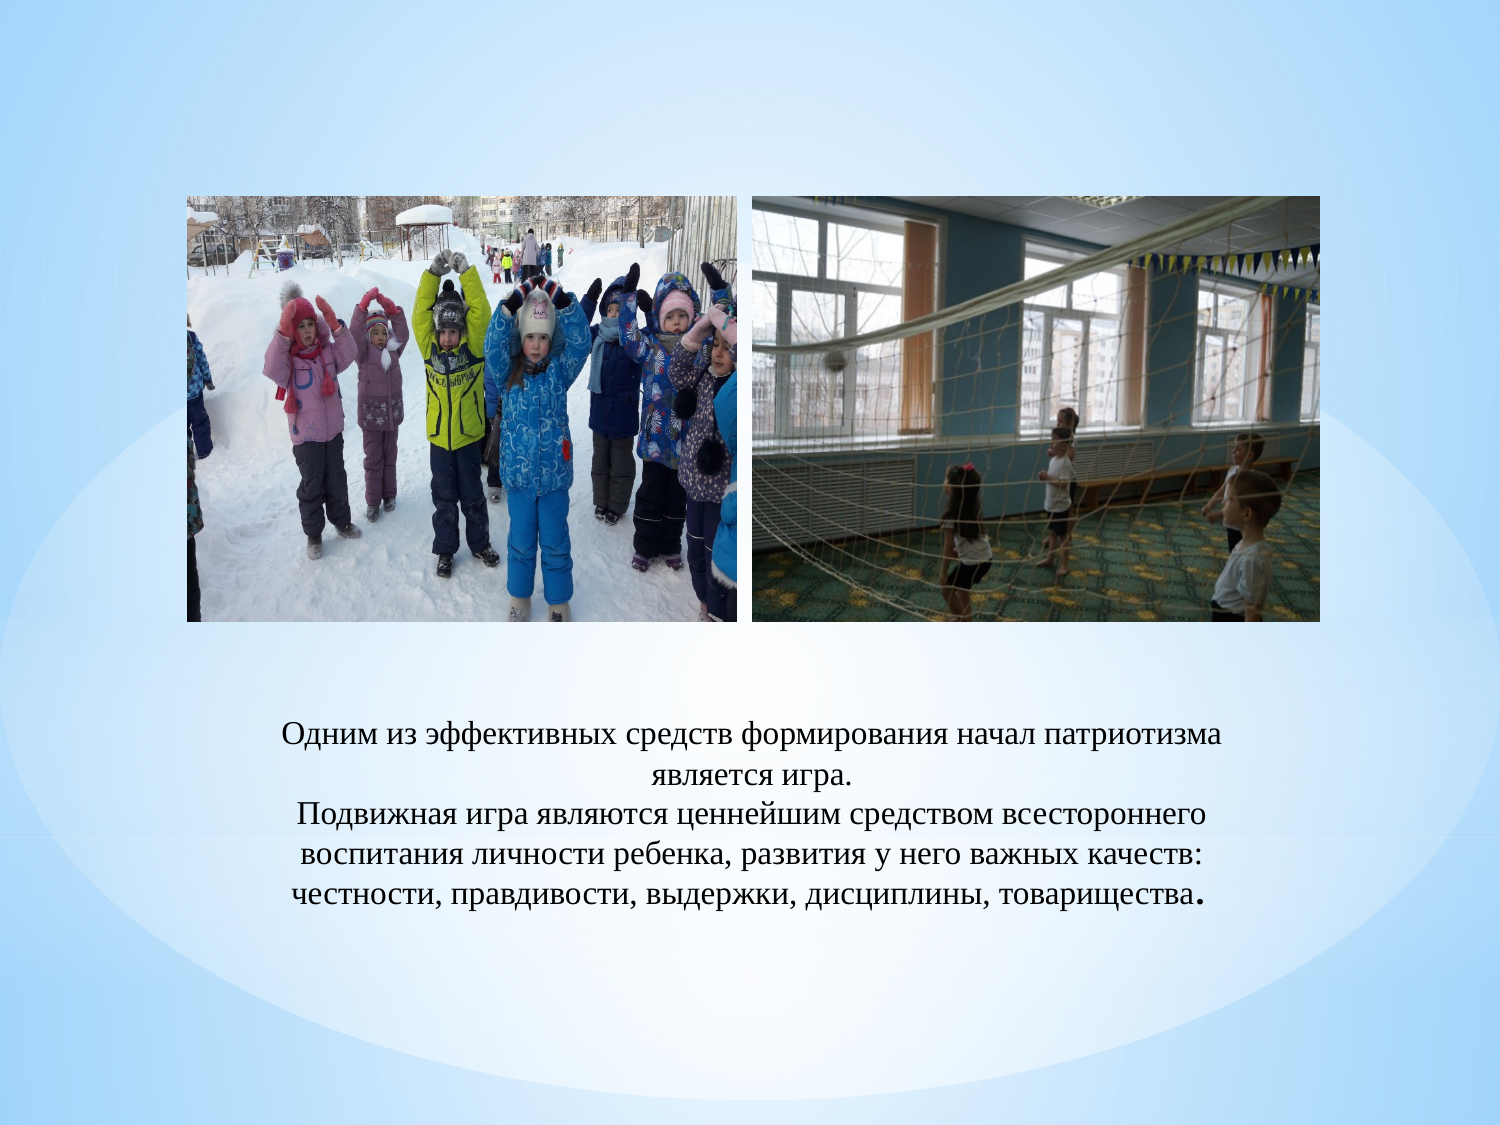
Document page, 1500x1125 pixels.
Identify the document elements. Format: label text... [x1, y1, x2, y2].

picture [752, 196, 1320, 622]
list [187, 196, 737, 622]
title Одним из эффективных средств формирования начал патриотизма является игра. Подвижная игра являются ценнейшим средством всестороннего воспитания личности ребенка, развития у него важных качеств: честности, правдивости, выдержки, дисциплины, товарищества. [218, 704, 1287, 892]
